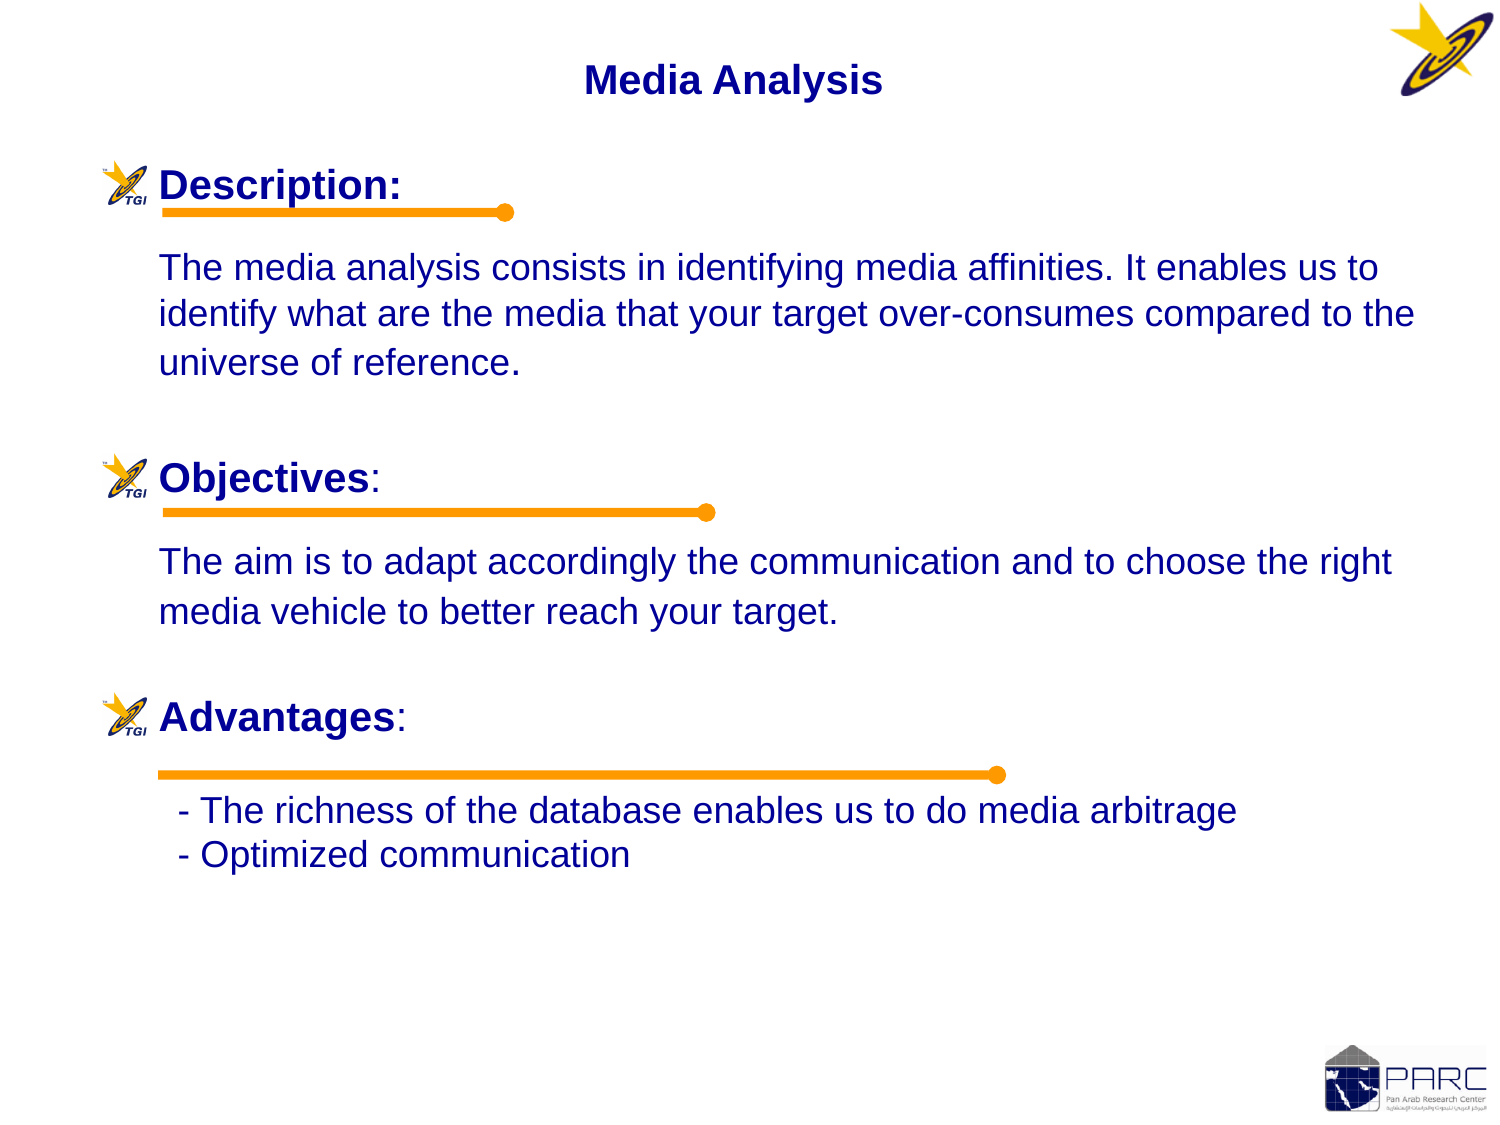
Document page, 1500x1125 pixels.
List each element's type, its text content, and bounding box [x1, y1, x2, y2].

picture [102, 453, 147, 498]
picture [1320, 1045, 1494, 1118]
list Description: The media analysis consists in identifying media affinities. It enables us to identify what are the media that your target over-consumes compared to the universe of reference. Objectives: The aim is to adapt accordingly the communication and to choose the right media vehicle to better reach your target. Advantages: - The richness of the database enables us to do media arbitrage - Optimized communication [87, 149, 1438, 1001]
text_box [162, 508, 711, 517]
text_box [158, 770, 1001, 780]
picture [1385, 0, 1498, 100]
picture [102, 160, 147, 205]
title Media Analysis [112, 5, 1356, 149]
picture [102, 692, 147, 736]
text_box [162, 208, 510, 217]
